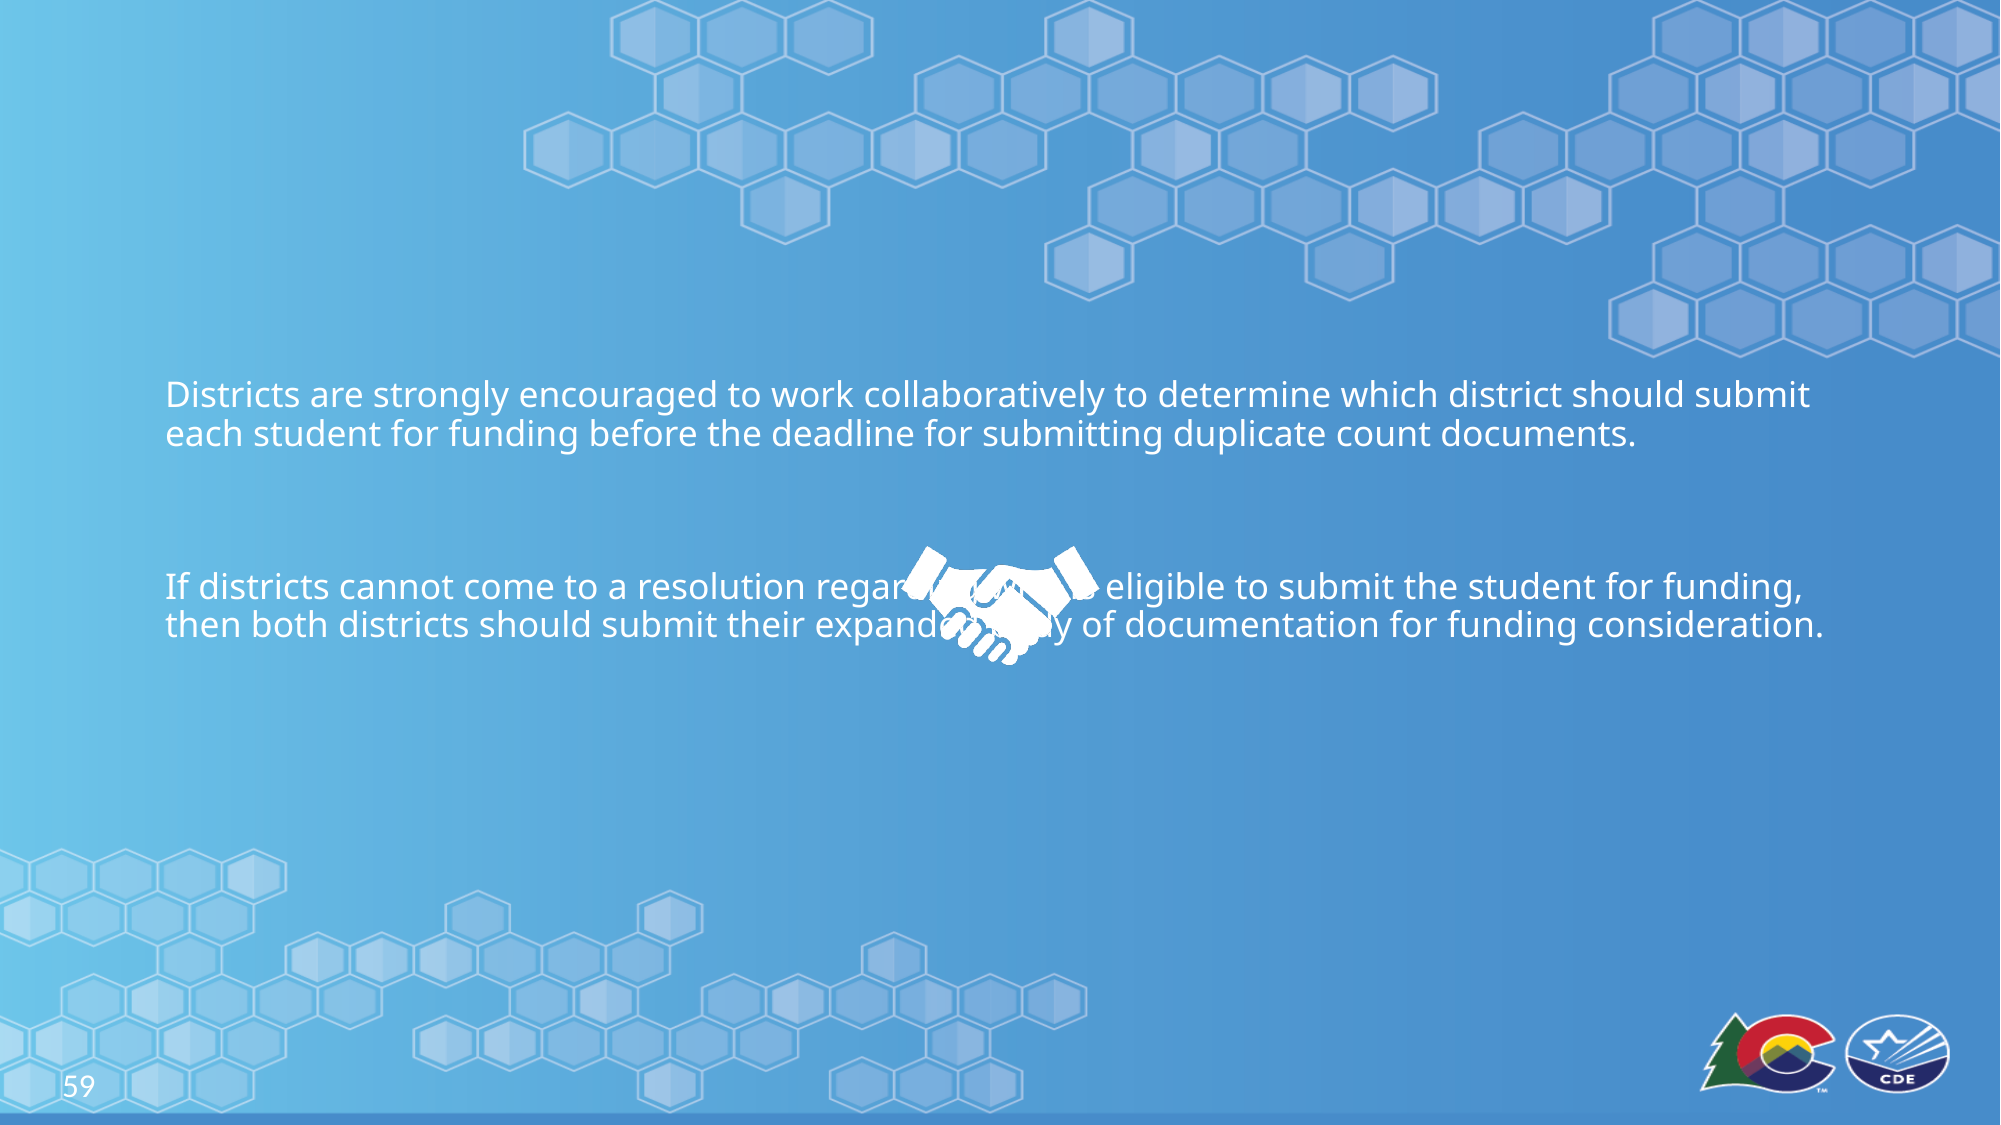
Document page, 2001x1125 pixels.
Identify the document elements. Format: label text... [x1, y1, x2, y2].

picture [0, 0, 2000, 1125]
slide_number 59 [47, 1054, 498, 1115]
title Districts are strongly encouraged to work collaboratively to determine which district should submit each student for funding before the deadline for submitting duplicate count documents. If districts cannot come to a resolution regarding who is eligible to submit the student for funding, then both districts should submit their expanded body of documentation for funding consideration. [150, 331, 1850, 716]
